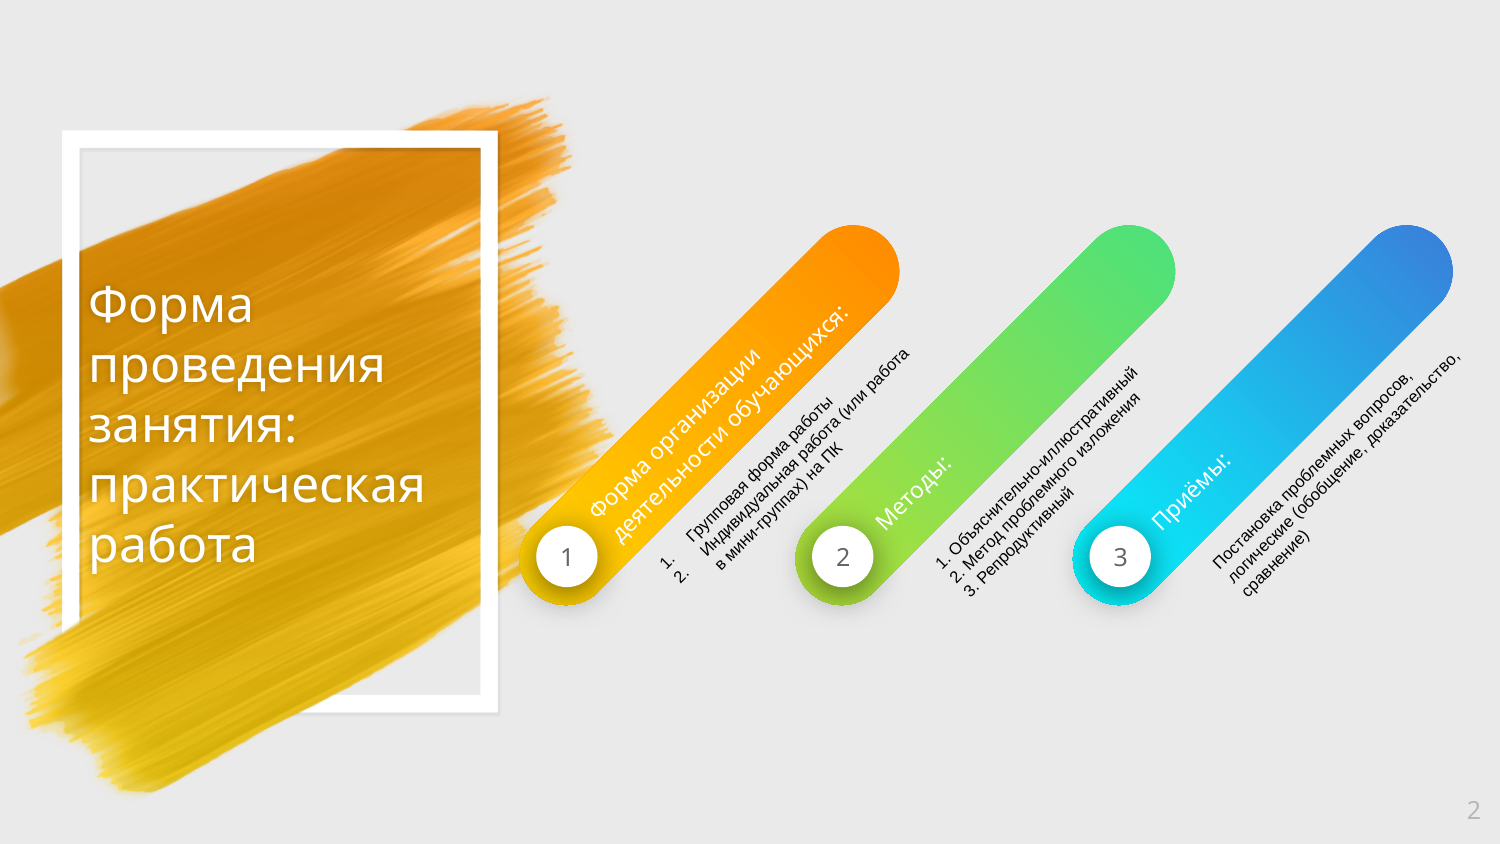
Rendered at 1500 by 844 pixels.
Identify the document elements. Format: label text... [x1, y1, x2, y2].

picture [0, 0, 1500, 844]
title Форма проведения занятия: практическая работа [88, 149, 479, 696]
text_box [459, 360, 771, 588]
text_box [776, 206, 1051, 625]
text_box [1053, 206, 1500, 625]
slide_number 2 [1391, 779, 1482, 844]
